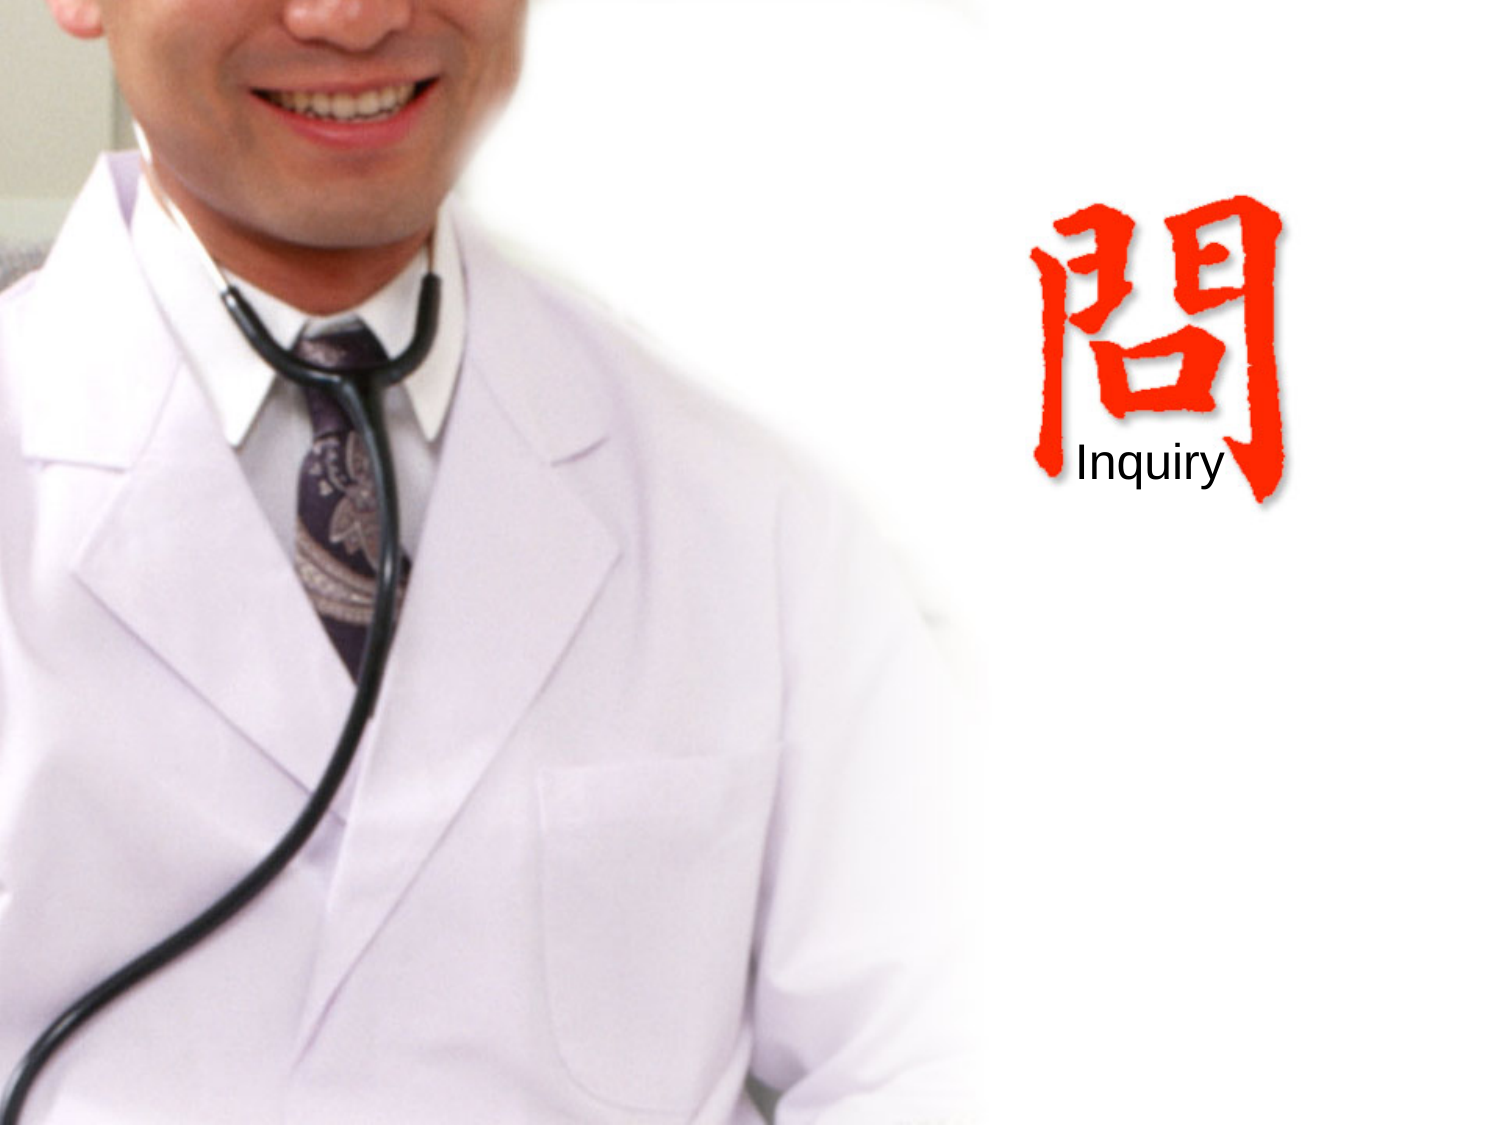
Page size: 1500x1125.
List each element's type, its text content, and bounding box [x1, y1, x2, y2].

text_box Inquiry [1060, 422, 1268, 497]
picture [0, 0, 1500, 1125]
